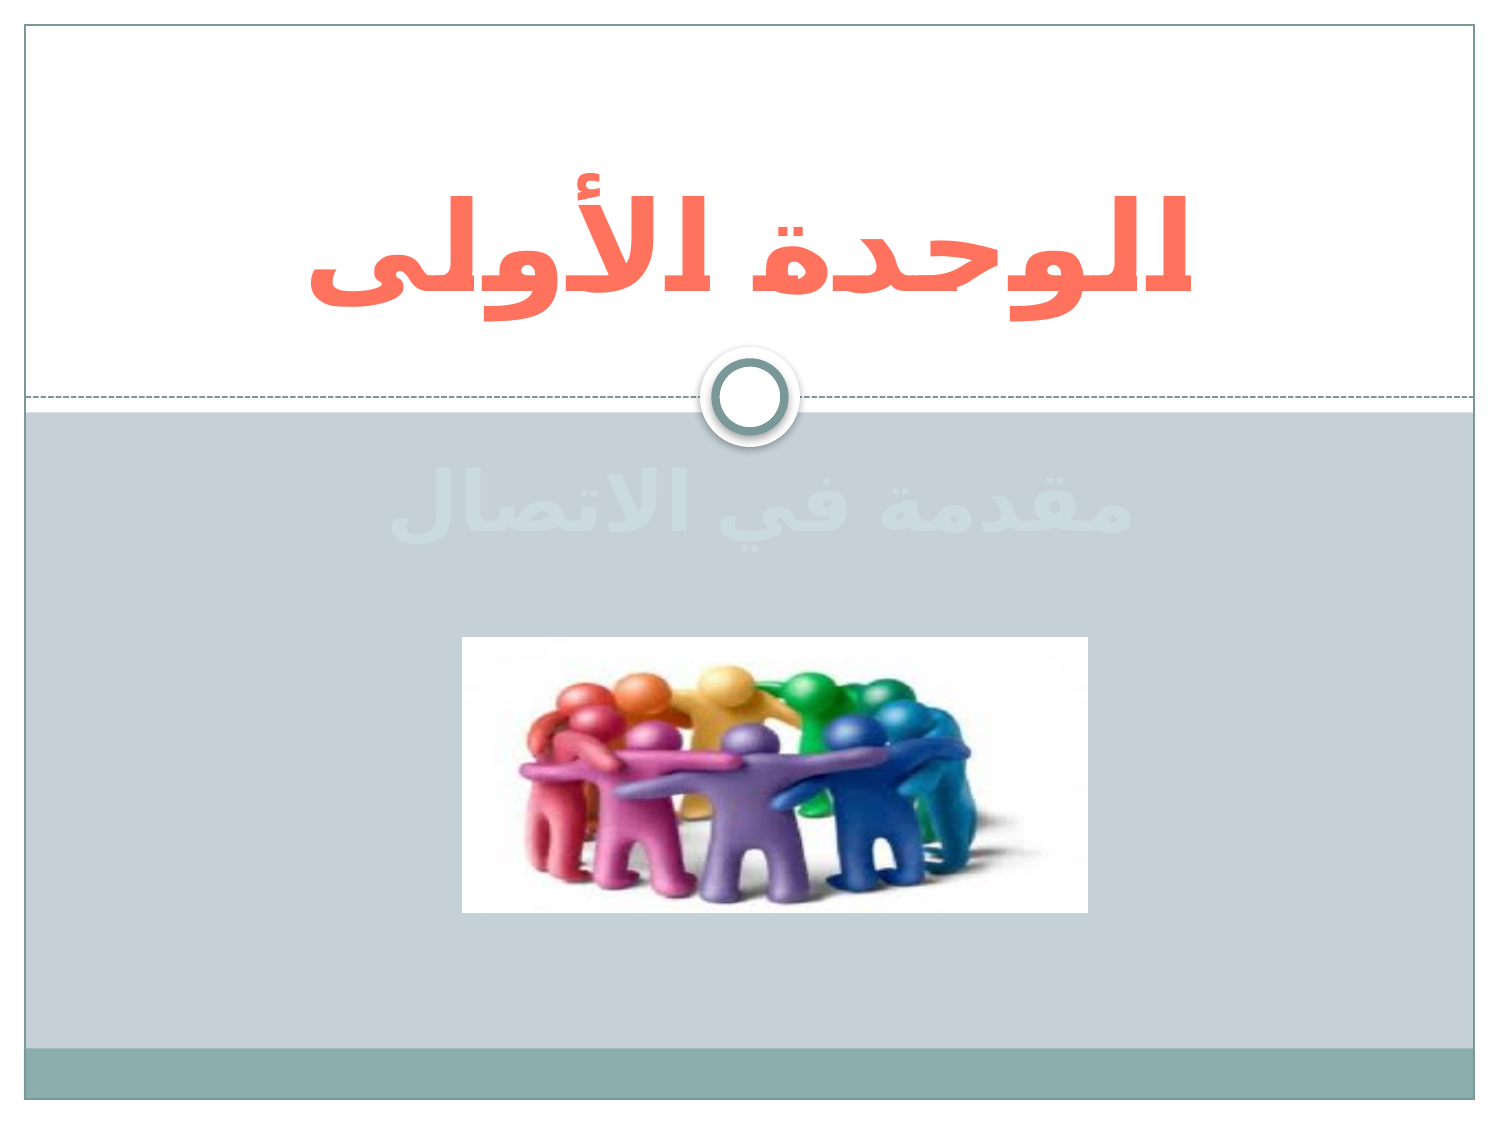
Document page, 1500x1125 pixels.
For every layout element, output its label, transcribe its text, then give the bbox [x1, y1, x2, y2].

title الوحدة الأولى [112, 62, 1388, 350]
picture [462, 637, 1088, 913]
subtitle مقدمة في الاتصال [237, 450, 1288, 738]
